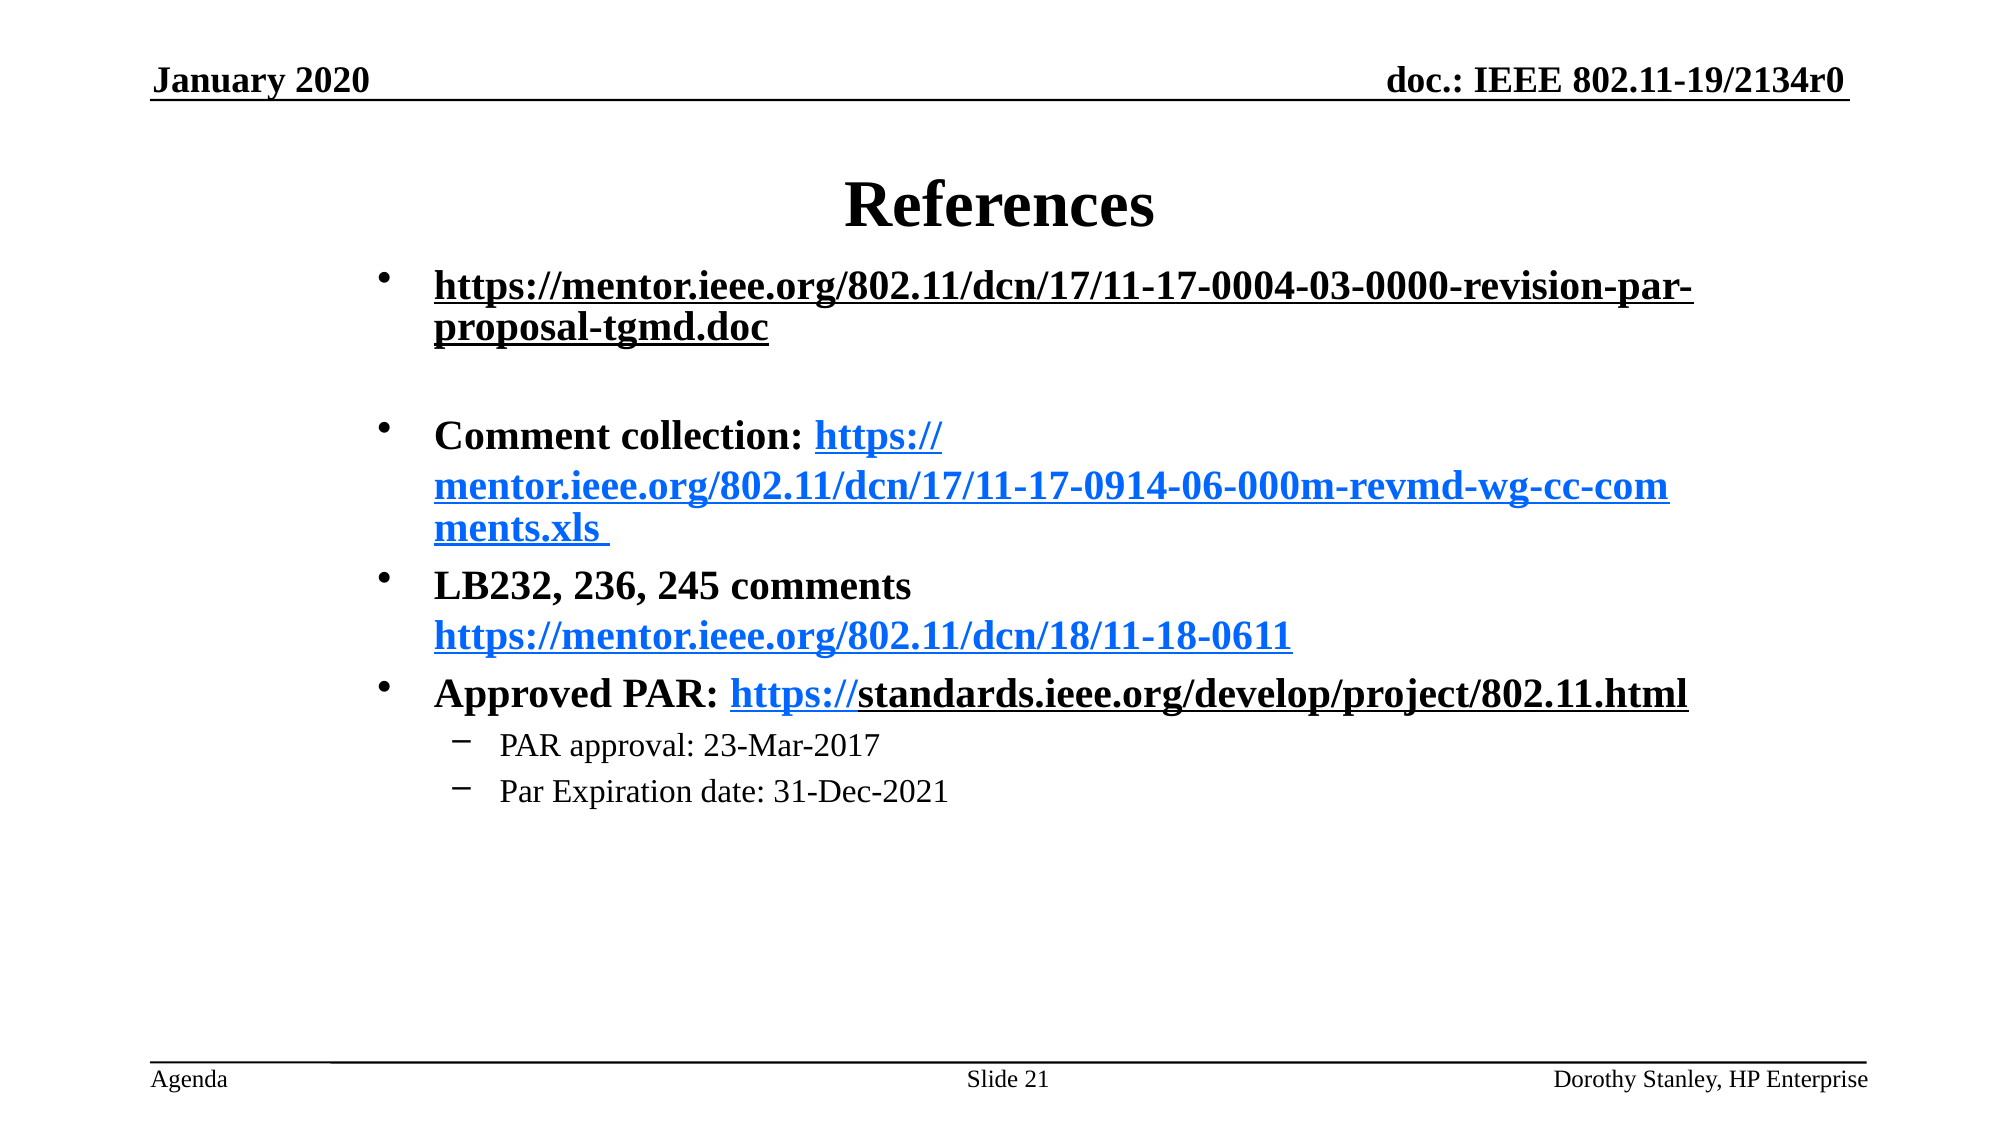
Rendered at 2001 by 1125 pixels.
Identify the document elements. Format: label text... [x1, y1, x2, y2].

slide_number Slide 21 [966, 1062, 1051, 1093]
list https://mentor.ieee.org/802.11/dcn/17/11-17-0004-03-0000-revision-par-proposal-tgmd.doc Comment collection: https://mentor.ieee.org/802.11/dcn/17/11-17-0914-06-000m-revmd-wg-cc-comments.xls LB232, 236, 245 comments https://mentor.ieee.org/802.11/dcn/18/11-18-0611 Approved PAR: https://standards.ieee.org/develop/project/802.11.html PAR approval: 23-Mar-2017 Par Expiration date: 31-Dec-2021 [362, 249, 1713, 925]
title References [150, 112, 1850, 288]
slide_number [152, 54, 567, 100]
footer Dorothy Stanley, HP Enterprise [1549, 1062, 1869, 1093]
